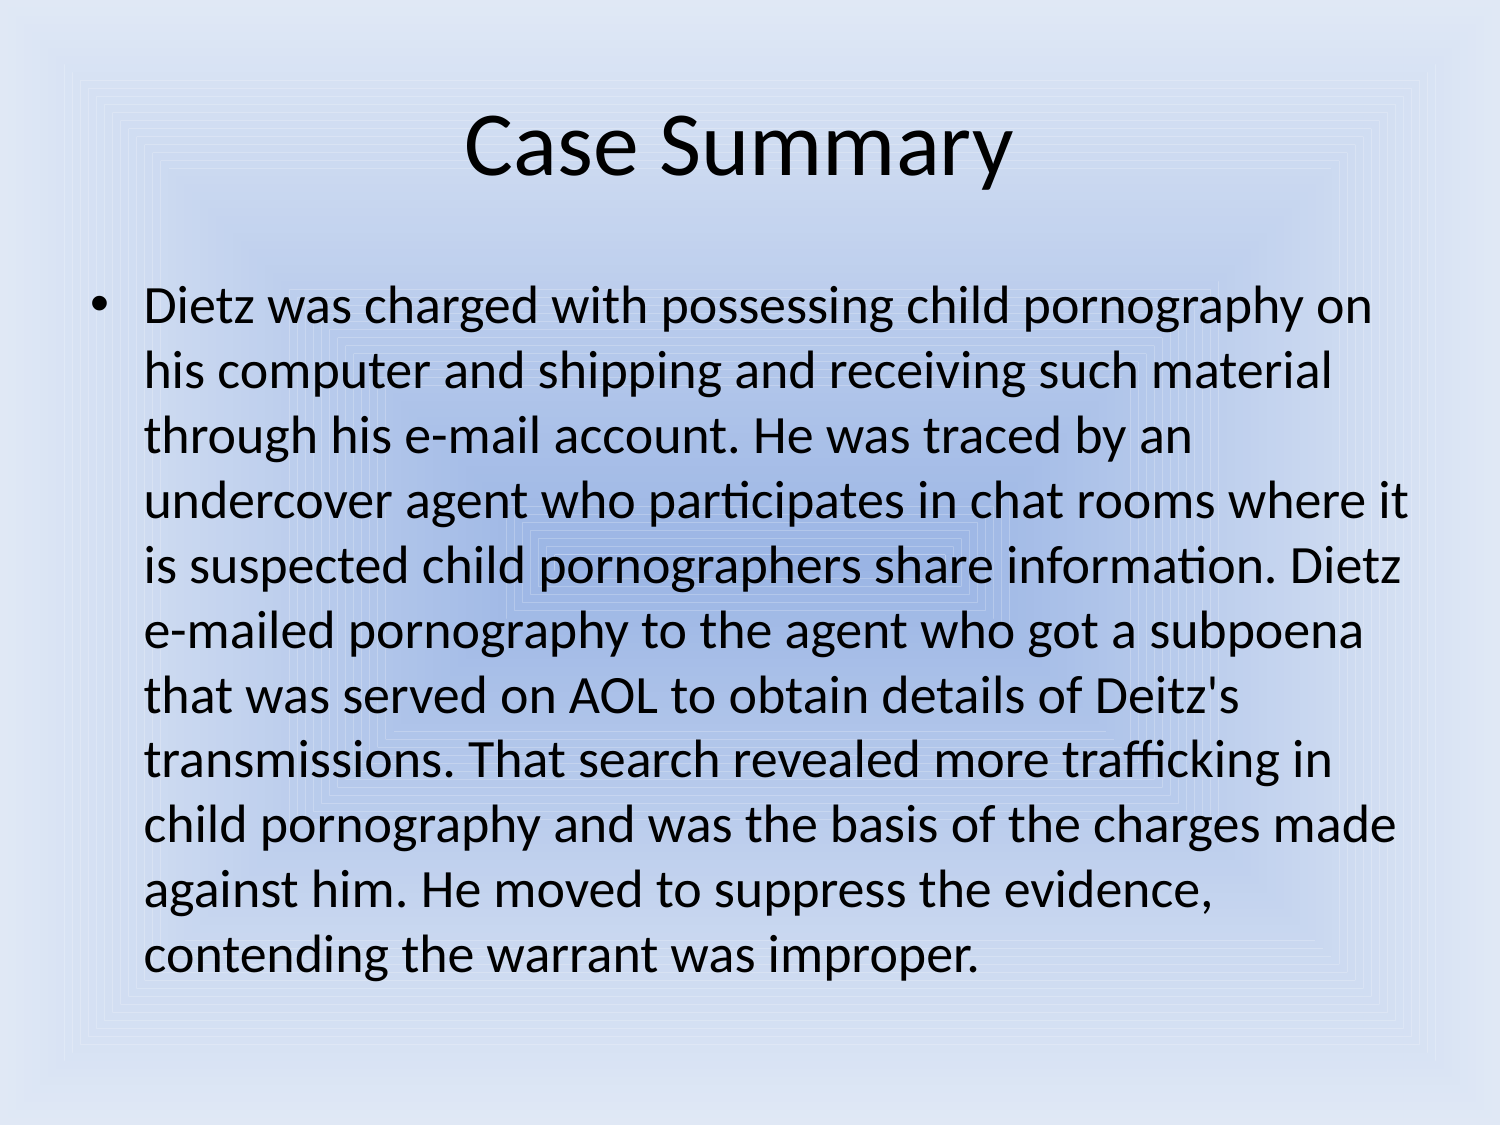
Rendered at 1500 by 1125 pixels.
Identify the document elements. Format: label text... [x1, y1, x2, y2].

list Dietz was charged with possessing child pornography on his computer and shipping and receiving such material through his e-mail account. He was traced by an undercover agent who participates in chat rooms where it is suspected child pornographers share information. Dietz e-mailed pornography to the agent who got a subpoena that was served on AOL to obtain details of Deitz's transmissions. That search revealed more trafficking in child pornography and was the basis of the charges made against him. He moved to suppress the evidence, contending the warrant was improper. [75, 262, 1425, 1005]
title Case Summary [75, 45, 1425, 233]
